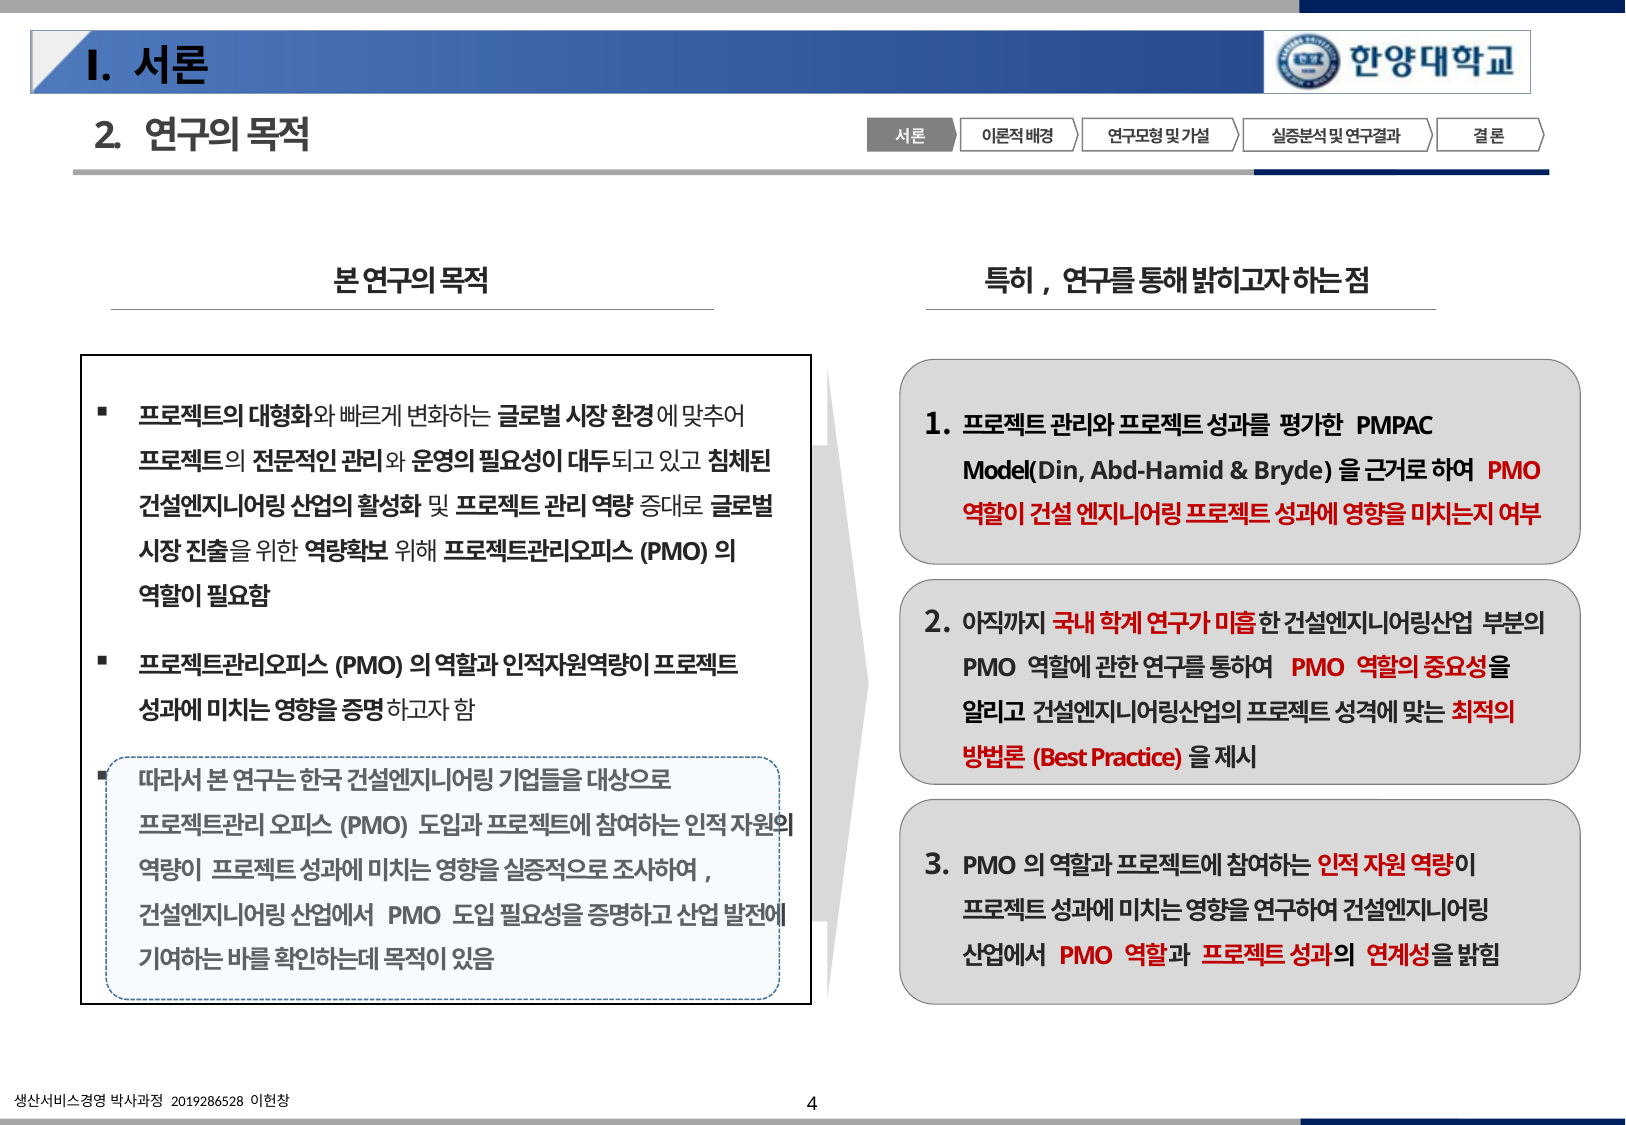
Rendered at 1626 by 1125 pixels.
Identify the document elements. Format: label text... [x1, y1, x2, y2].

text_box 프로젝트 관리와 프로젝트 성과를 평가한 PMPAC Model(Din, Abd-Hamid & Bryde)을 근거로 하여 PMO 역할이 건설 엔지니어링 프로젝트 성과에 영향을 미치는지 여부 [898, 358, 1582, 566]
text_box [110, 250, 714, 310]
text_box 2. 연구의 목적 [78, 91, 1544, 166]
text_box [925, 250, 1436, 310]
text_box 아직까지 국내 학계 연구가 미흡한 건설엔지니어링산업 부분의 PMO 역할에 관한 연구를 통하여 PMO 역할의 중요성을 알리고 건설엔지니어링산업의 프로젝트 성격에 맞는 최적의 방법론(Best Practice)을 제시 [898, 578, 1582, 786]
text_box PMO의 역할과 프로젝트에 참여하는 인적 자원 역량이 프로젝트 성과에 미치는 영향을 연구하여 건설엔지니어링 산업에서 PMO 역할과 프로젝트 성과의 연계성을 밝힘 [898, 798, 1582, 1006]
text_box 프로젝트의 대형화와 빠르게 변화하는 글로벌 시장 환경에 맞추어 프로젝트의 전문적인 관리와 운영의 필요성이 대두되고 있고 침체된 건설엔지니어링 산업의 활성화 및 프로젝트 관리 역량 증대로 글로벌 시장 진출을 위한 역량확보 위해 프로젝트관리오피스(PMO)의 역할이 필요함 프로젝트관리오피스(PMO)의 역할과 인적자원역량이 프로젝트 성과에 미치는 영향을 증명하고자 함 따라서 본 연구는 한국 건설엔지니어링 기업들을 대상으로 프로젝트관리 오피스(PMO) 도입과 프로젝트에 참여하는 인적 자원의 역량이 프로젝트 성과에 미치는 영향을 실증적으로 조사하여, 건설엔지니어링 산업에서 PMO 도입 필요성을 증명하고 산업 발전에 기여하는 바를 확인하는데 목적이 있음 [80, 355, 812, 1004]
text_box [812, 368, 869, 999]
text_box [105, 755, 781, 1001]
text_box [30, 30, 1531, 97]
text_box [867, 118, 1544, 152]
